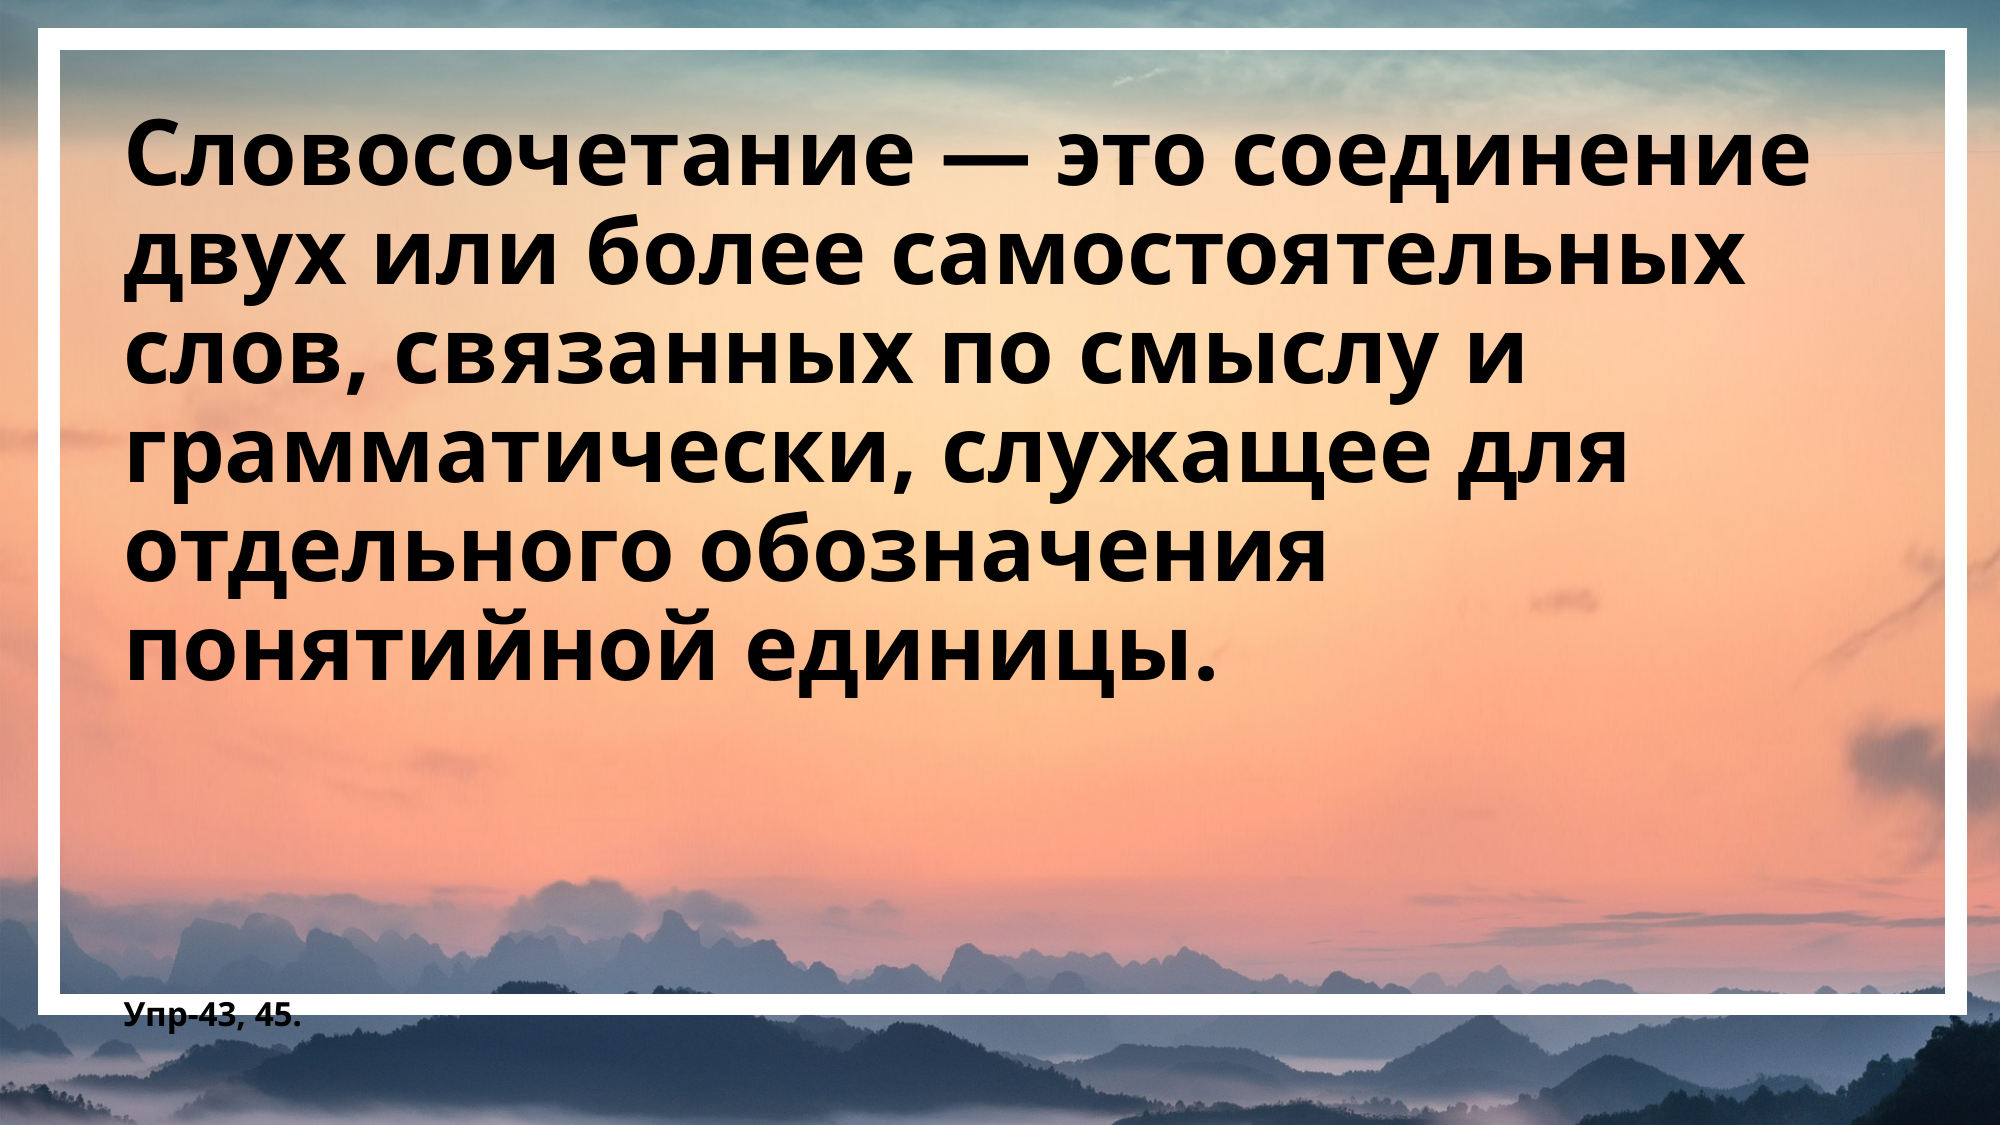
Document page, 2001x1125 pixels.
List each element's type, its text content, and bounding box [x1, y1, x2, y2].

title Словосочетание — это соединение двух или более самостоятельных слов, связанных по смыслу и грамматически, служащее для отдельного обозначения понятийной единицы. Упр-43, 45. [108, 75, 1875, 1065]
picture [0, 0, 2000, 1125]
